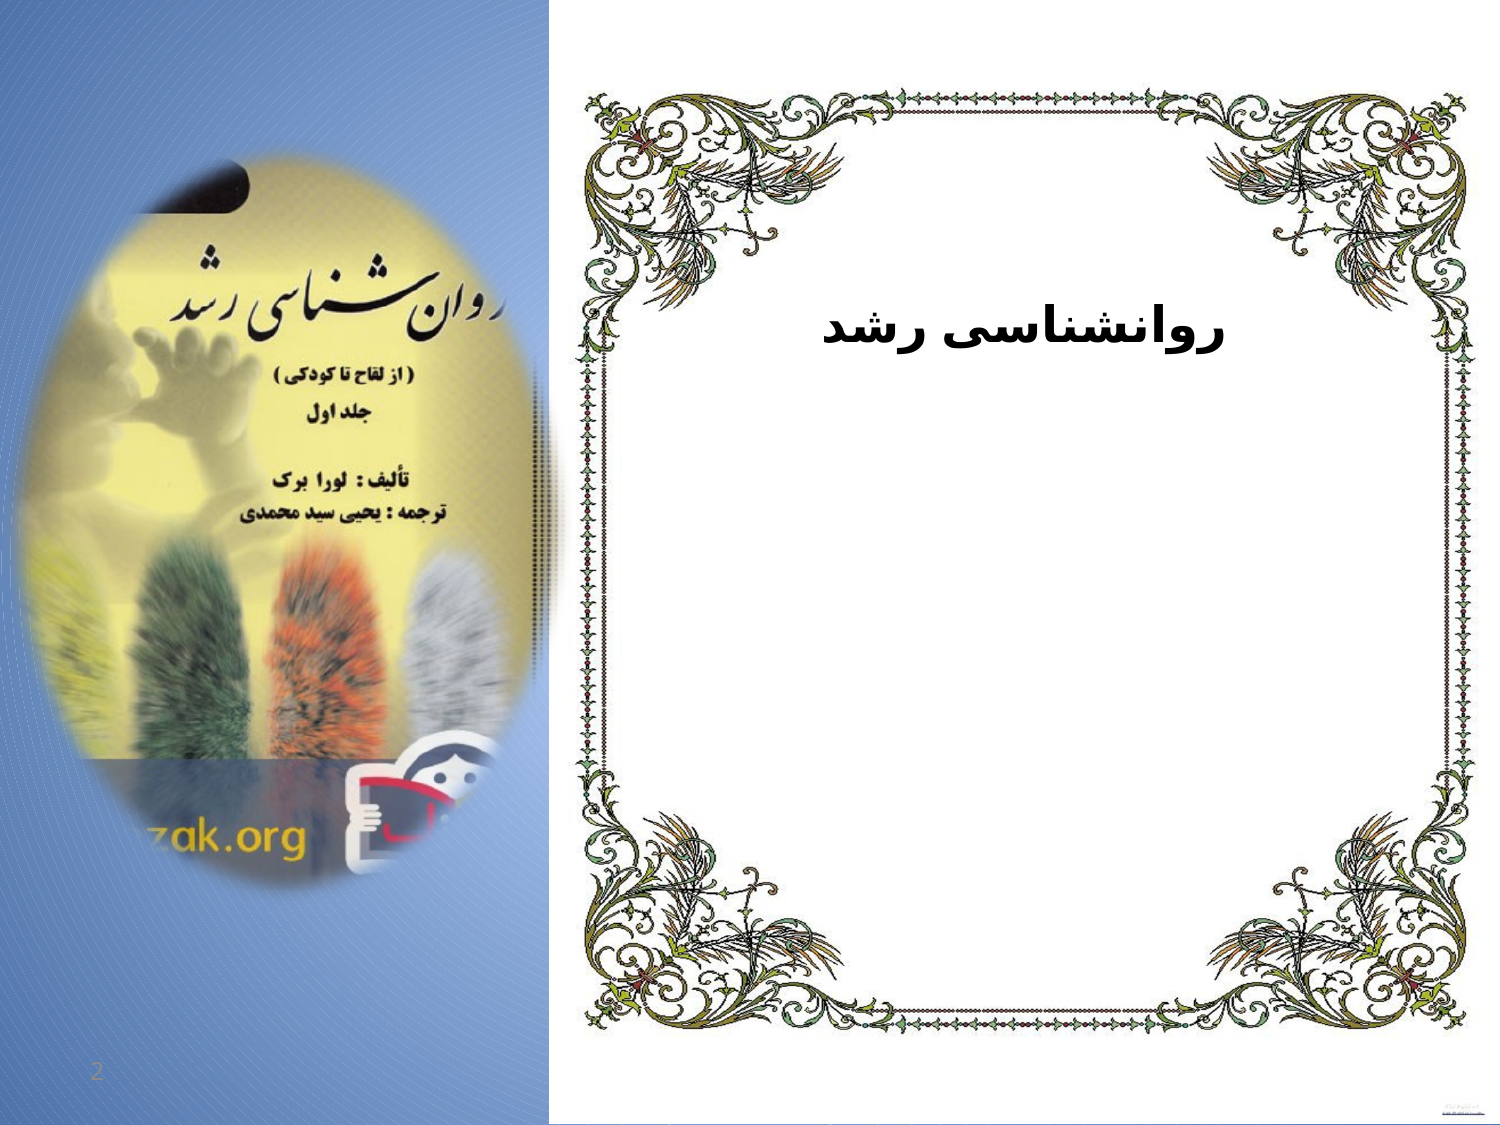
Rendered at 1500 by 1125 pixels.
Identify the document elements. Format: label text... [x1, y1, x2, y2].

picture [548, 0, 1500, 1125]
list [0, 136, 573, 906]
slide_number 2 [75, 1042, 425, 1103]
